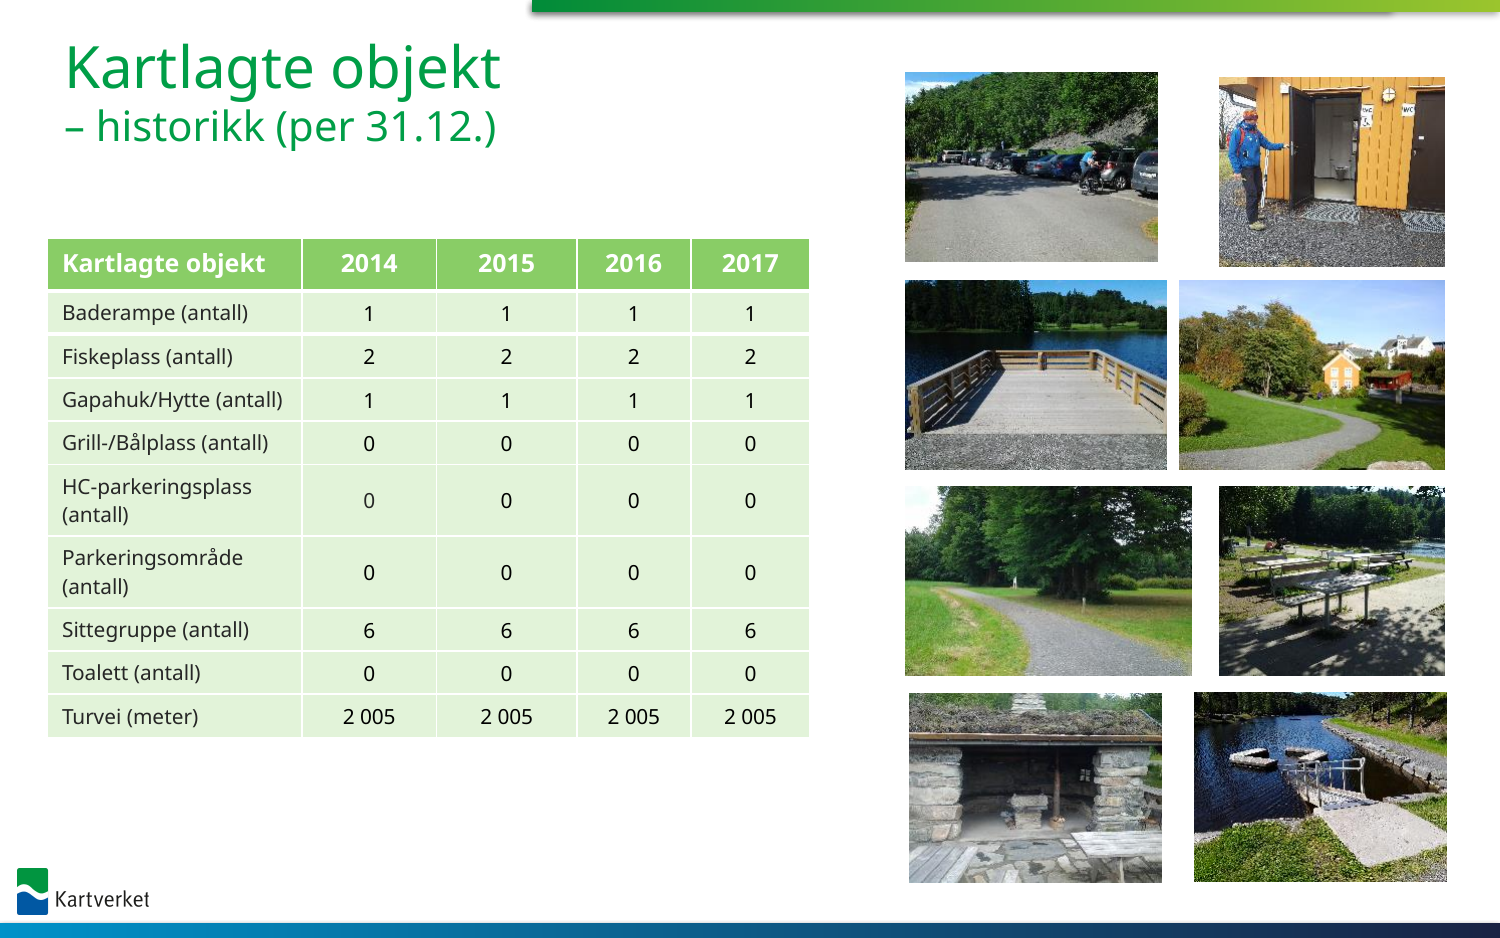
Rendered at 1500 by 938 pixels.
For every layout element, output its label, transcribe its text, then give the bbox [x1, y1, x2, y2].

table_cell 1 [437, 379, 576, 420]
table_cell Gapahuk/Hytte (antall) [48, 379, 301, 420]
picture [905, 280, 1167, 470]
table_cell Baderampe (antall) [48, 293, 301, 332]
table_cell 0 [303, 422, 436, 464]
table_cell 1 [692, 379, 809, 420]
table_cell 0 [692, 537, 809, 607]
table_cell Sittegruppe (antall) [48, 609, 301, 650]
picture [1179, 280, 1445, 470]
table_cell 0 [437, 465, 576, 535]
picture [1194, 692, 1448, 882]
table_cell 0 [578, 465, 690, 535]
table_header 2016 [578, 239, 690, 289]
text_box Kartlagte objekt – historikk (per 31.12.) [49, 14, 1431, 158]
table_cell 2 005 [692, 695, 809, 737]
table_cell 1 [303, 379, 436, 420]
table_cell Toalett (antall) [48, 652, 301, 693]
table_cell 6 [578, 609, 690, 650]
table_cell 0 [578, 537, 690, 607]
table_cell 0 [578, 652, 690, 693]
table_cell 1 [578, 293, 690, 332]
table_cell Parkeringsområde (antall) [48, 537, 301, 607]
table_cell 2 [437, 336, 576, 377]
table_cell 2 [692, 336, 809, 377]
table_cell 0 [437, 537, 576, 607]
table_header Kartlagte objekt [48, 239, 301, 289]
table_cell 0 [437, 422, 576, 464]
table_cell 0 [437, 652, 576, 693]
table_cell 1 [578, 379, 690, 420]
table_header 2014 [303, 239, 436, 289]
table_cell 6 [692, 609, 809, 650]
table_cell 2 [578, 336, 690, 377]
table_cell 2 005 [437, 695, 576, 737]
picture [905, 486, 1193, 676]
table_cell 0 [303, 465, 436, 535]
table_cell 6 [437, 609, 576, 650]
picture [905, 72, 1158, 262]
table_cell Fiskeplass (antall) [48, 336, 301, 377]
table_cell 2 005 [303, 695, 436, 737]
table_cell 0 [578, 422, 690, 464]
table_cell Grill-/Bålplass (antall) [48, 422, 301, 464]
table_cell 2 [303, 336, 436, 377]
picture [1219, 486, 1445, 676]
table_cell 0 [303, 652, 436, 693]
table_cell 1 [437, 293, 576, 332]
table_header 2015 [437, 239, 576, 289]
table_cell 6 [303, 609, 436, 650]
table_cell 0 [303, 537, 436, 607]
picture [1219, 77, 1445, 267]
table_cell 0 [692, 652, 809, 693]
table_header 2017 [692, 239, 809, 289]
table_cell 2 005 [578, 695, 690, 737]
table_cell 1 [303, 293, 436, 332]
table_cell Turvei (meter) [48, 695, 301, 737]
table_cell 1 [692, 293, 809, 332]
table_cell 0 [692, 465, 809, 535]
picture [909, 693, 1163, 884]
table_cell HC-parkeringsplass (antall) [48, 465, 301, 535]
table_cell 0 [692, 422, 809, 464]
